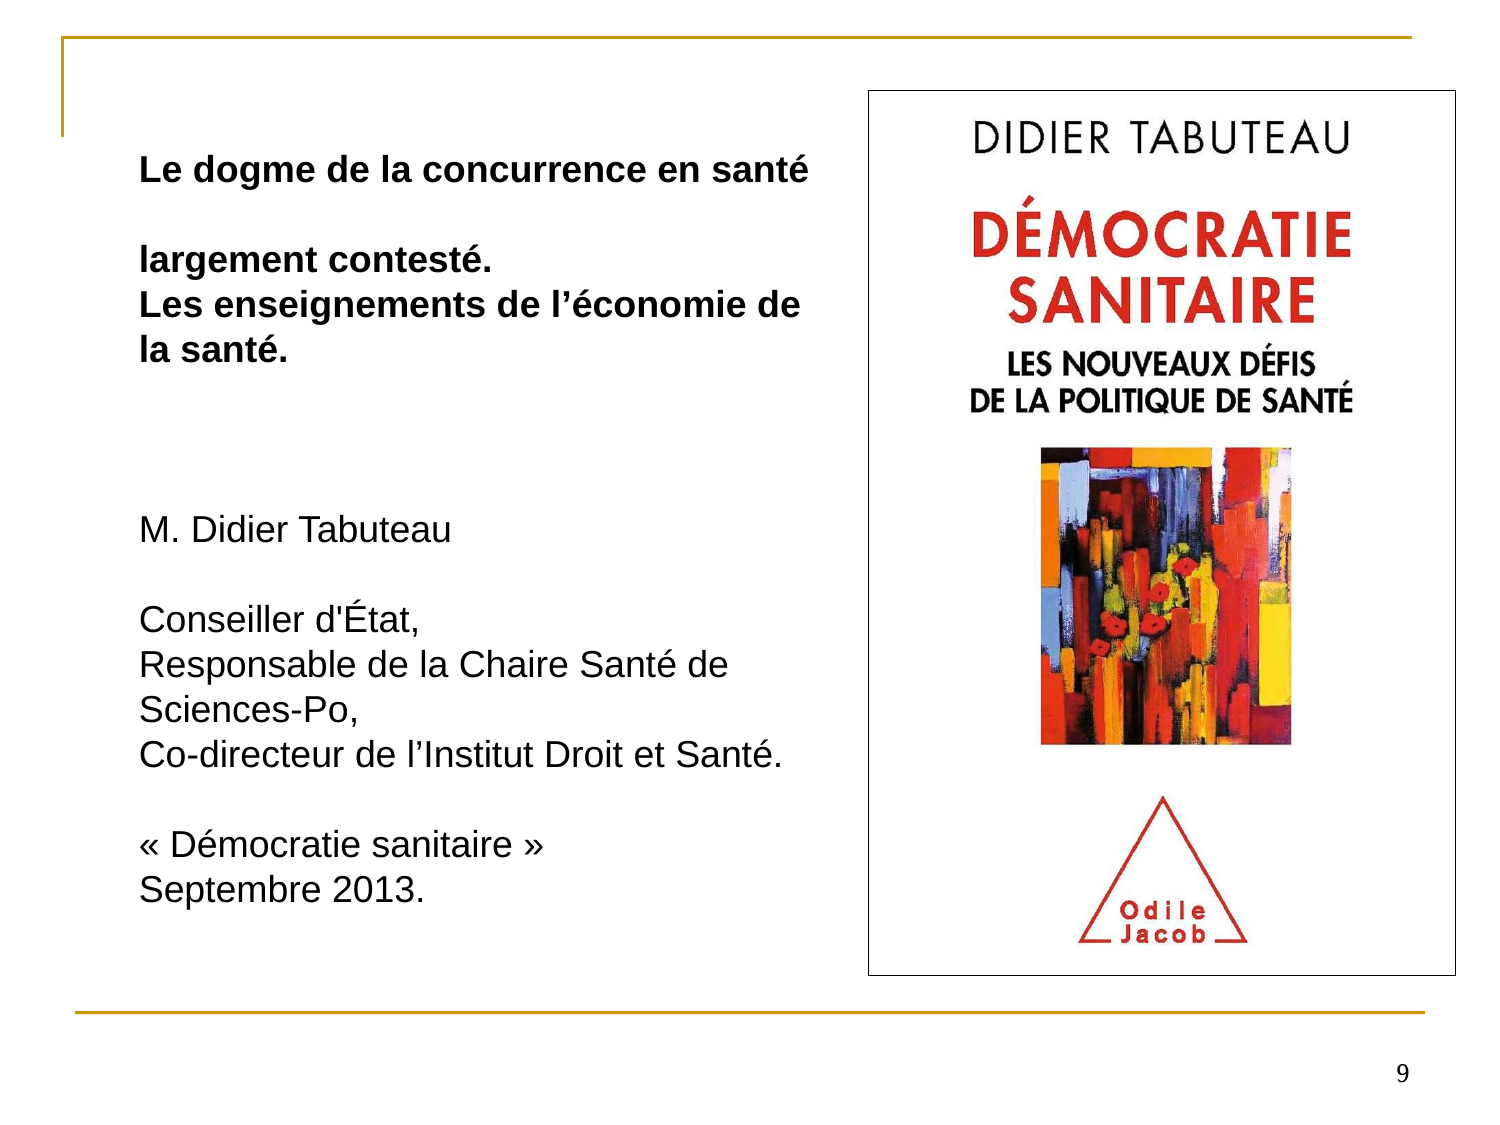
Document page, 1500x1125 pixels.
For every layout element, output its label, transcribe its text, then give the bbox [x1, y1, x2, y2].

list [76, 66, 1428, 1012]
text_box 9 [1074, 1024, 1425, 1100]
picture [867, 89, 1456, 976]
text_box Le dogme de la concurrence en santé largement contesté. Les enseignements de l’économie de la santé. M. Didier Tabuteau Conseiller d'État, Responsable de la Chaire Santé de Sciences-Po, Co-directeur de l’Institut Droit et Santé. « Démocratie sanitaire » Septembre 2013. [123, 137, 833, 917]
